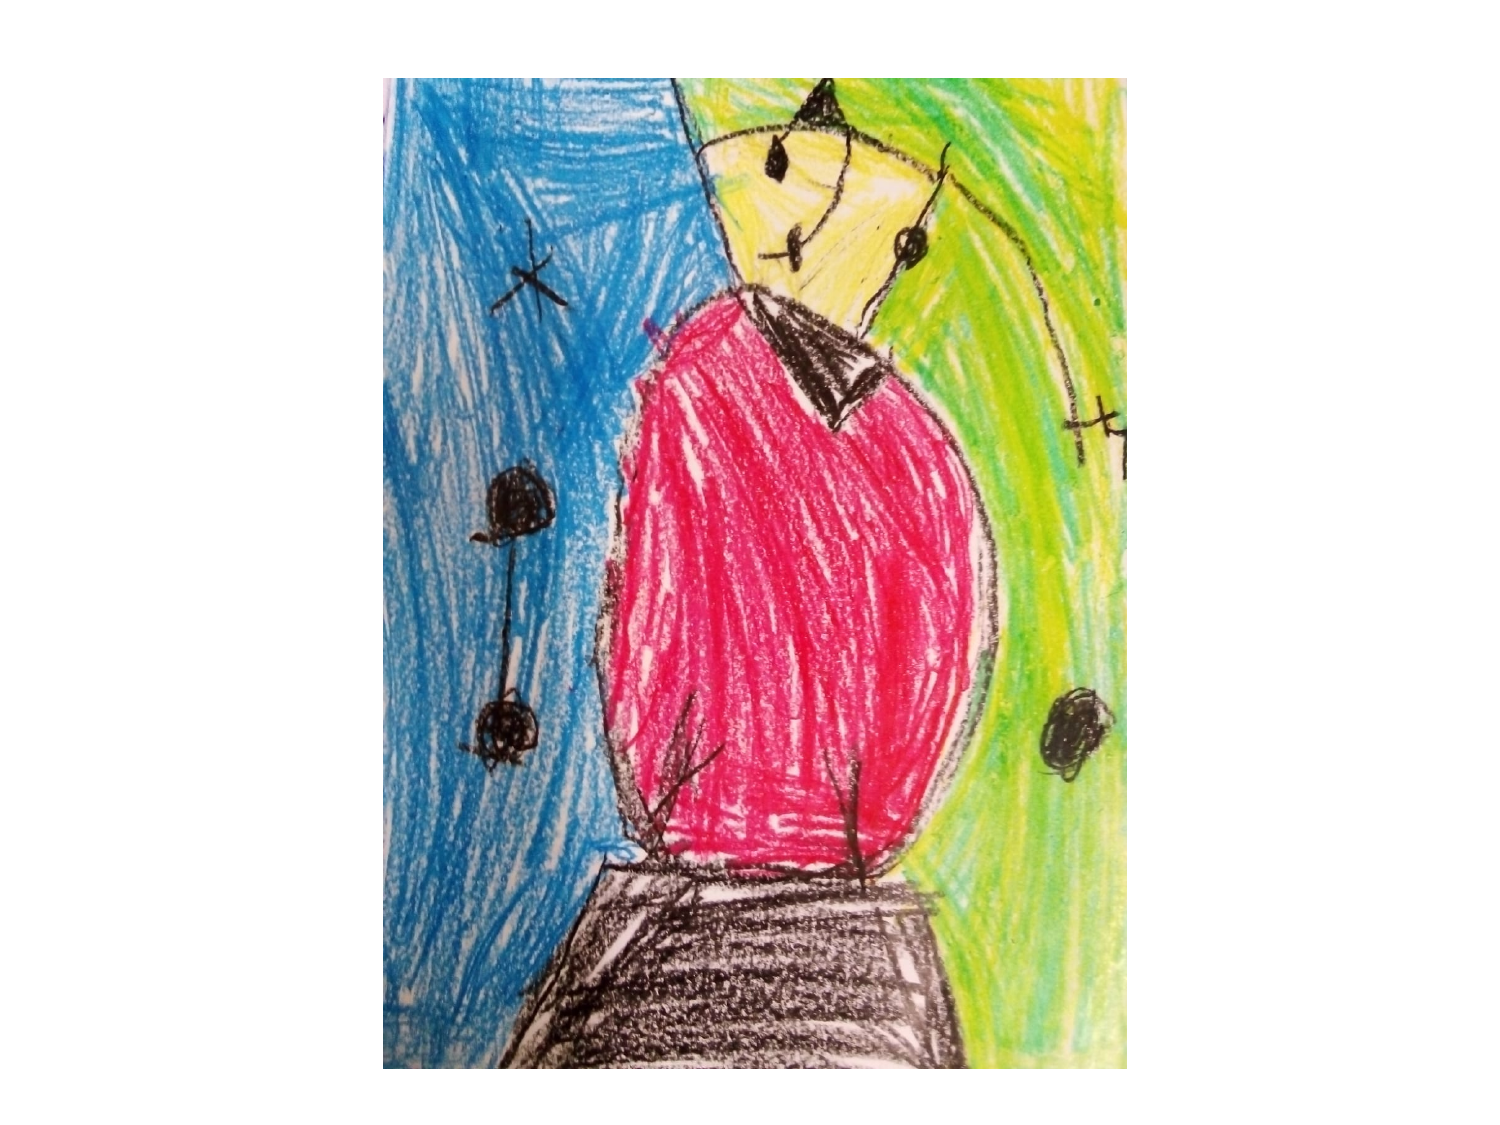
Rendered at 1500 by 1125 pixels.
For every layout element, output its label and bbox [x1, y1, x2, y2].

list [383, 77, 1127, 1069]
